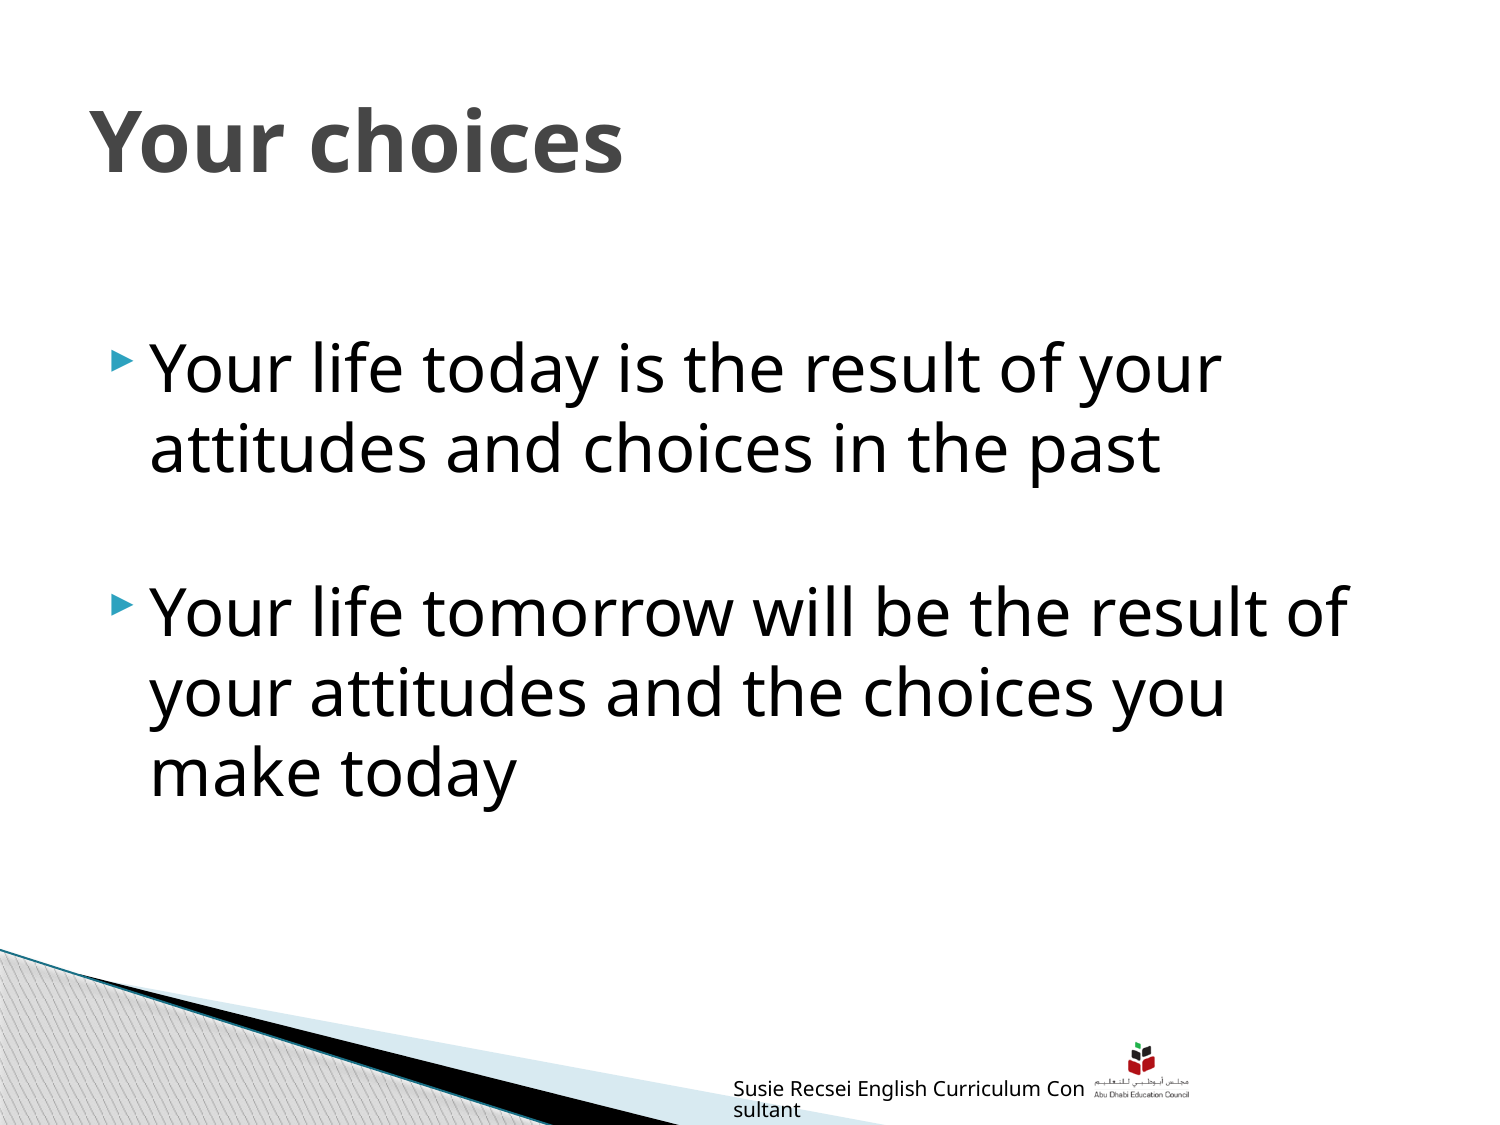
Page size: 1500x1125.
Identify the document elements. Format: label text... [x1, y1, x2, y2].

picture [1087, 1037, 1195, 1104]
footer Susie Recsei English Curriculum Consultant [718, 1051, 1084, 1112]
title Your choices [75, 45, 1425, 233]
list Your life today is the result of your attitudes and choices in the past Your life tomorrow will be the result of your attitudes and the choices you make today [75, 243, 1425, 986]
